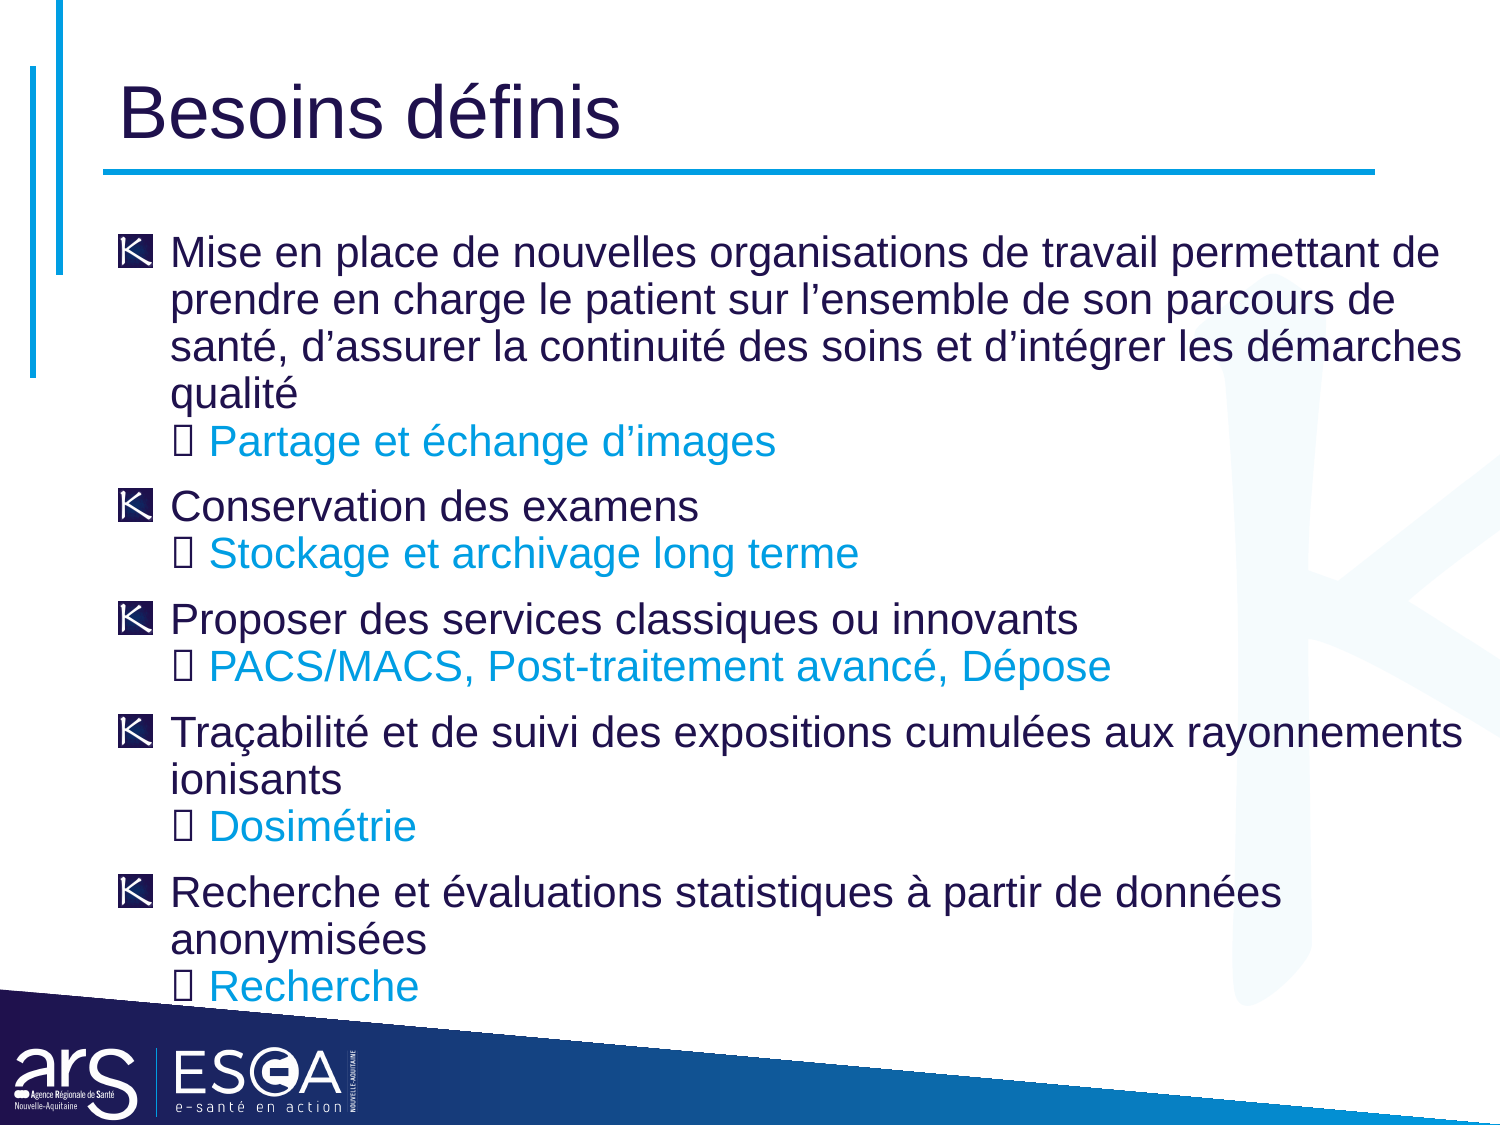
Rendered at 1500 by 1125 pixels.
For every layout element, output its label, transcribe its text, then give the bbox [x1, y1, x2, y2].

picture [175, 1047, 358, 1115]
picture [118, 488, 151, 522]
picture [118, 714, 151, 748]
picture [0, 1033, 150, 1125]
list Mise en place de nouvelles organisations de travail permettant de prendre en charge le patient sur l’ensemble de son parcours de santé, d’assurer la continuité des soins et d’intégrer les démarches qualité  Partage et échange d’images Conservation des examens  Stockage et archivage long terme Proposer des services classiques ou innovants  PACS/MACS, Post-traitement avancé, Dépose Traçabilité et de suivi des expositions cumulées aux rayonnements ionisants  Dosimétrie Recherche et évaluations statistiques à partir de données anonymisées  Recherche [103, 222, 1486, 1026]
title Besoins définis [103, 59, 1397, 169]
picture [118, 601, 151, 635]
picture [118, 874, 151, 908]
picture [118, 234, 151, 268]
